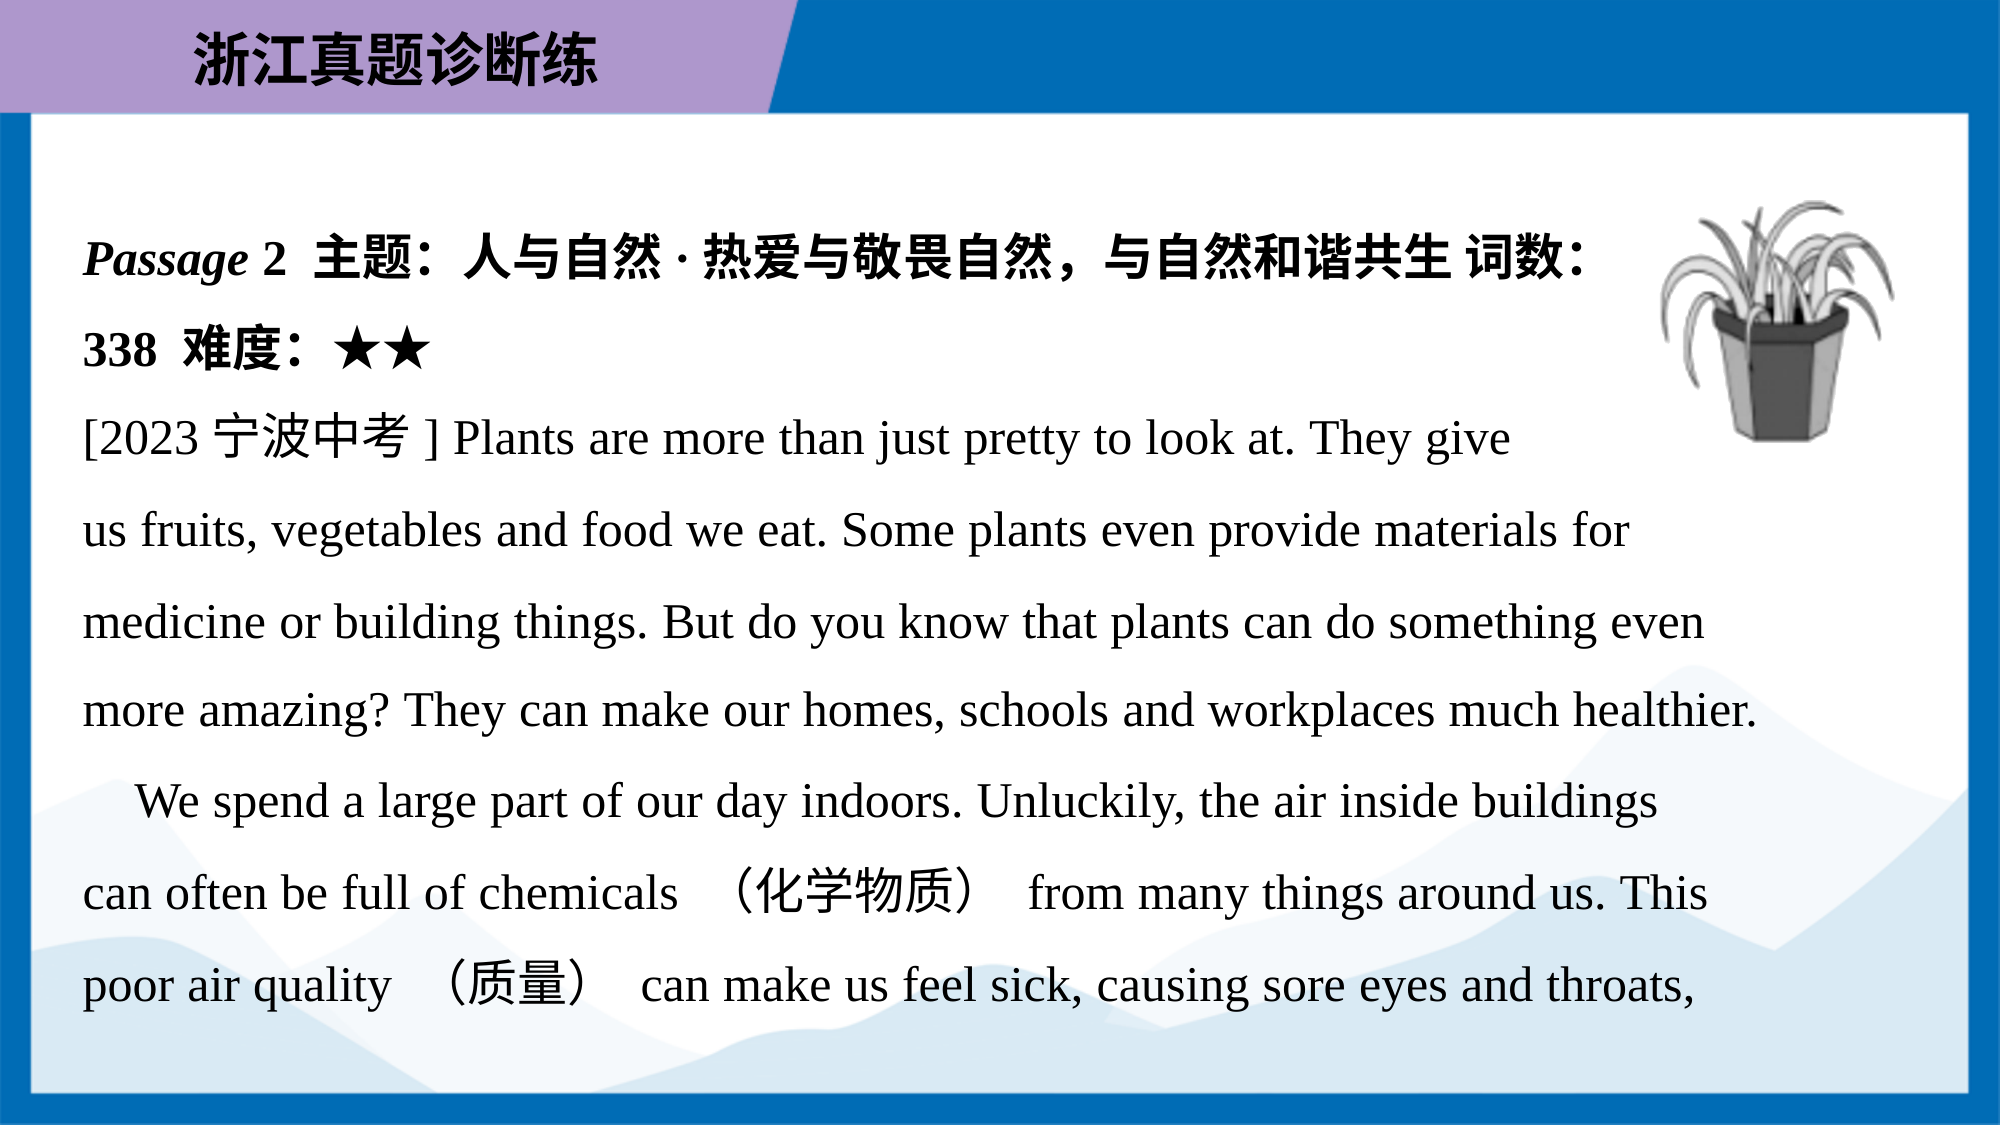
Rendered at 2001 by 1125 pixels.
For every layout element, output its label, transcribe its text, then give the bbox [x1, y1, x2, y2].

text_box We spend a large part of our day indoors. Unluckily, the air inside buildings can often be full of chemicals （化学物质） from many things around us. This poor air quality （质量） can make us feel sick, causing sore eyes and throats, [82, 736, 1917, 1012]
text_box us fruits, vegetables and food we eat. Some plants even provide materials for medicine or building things. But do you know that plants can do something even more amazing? They can make our homes, schools and workplaces much healthier. [82, 465, 1918, 727]
picture [0, 0, 2000, 1125]
text_box Passage 2 主题：人与自然·热爱与敬畏自然，与自然和谐共生 词数： 338 难度：★★ [2023宁波中考] Plants are more than just pretty to look at. They give [82, 193, 1661, 455]
